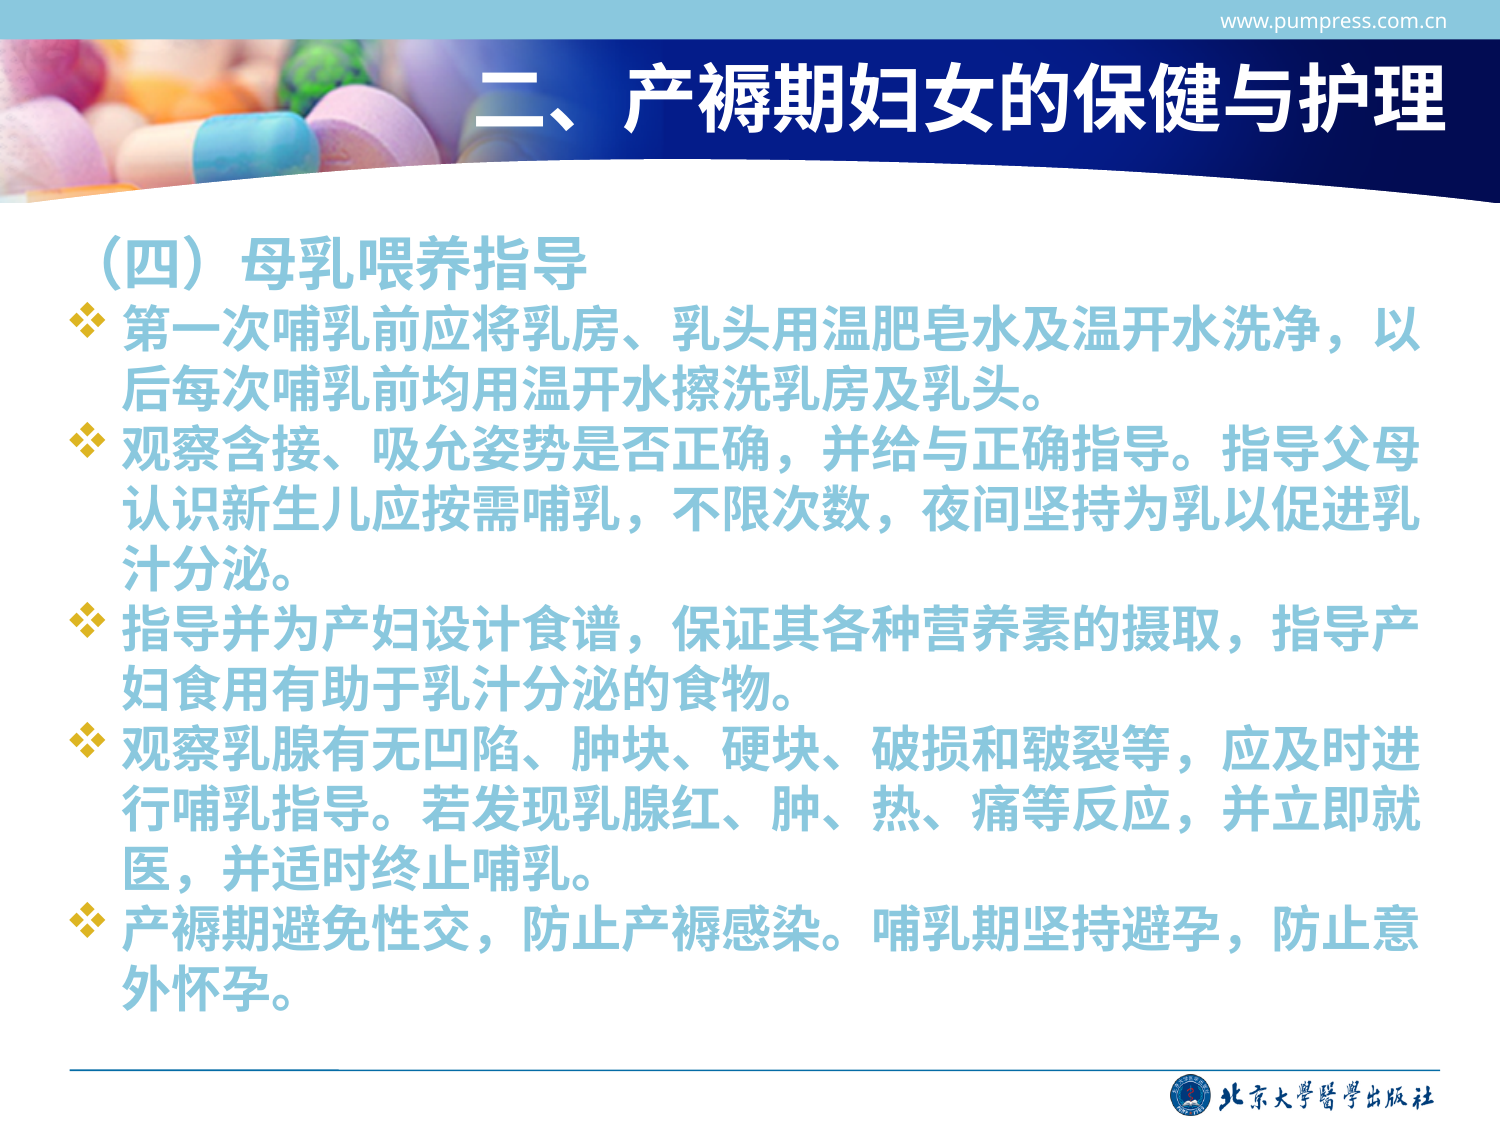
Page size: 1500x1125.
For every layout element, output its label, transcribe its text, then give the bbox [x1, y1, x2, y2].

title 二、产褥期妇女的保健与护理 [137, 49, 1463, 143]
picture [0, 40, 1500, 203]
list （四）母乳喂养指导 第一次哺乳前应将乳房、乳头用温肥皂水及温开水洗净，以后每次哺乳前均用温开水擦洗乳房及乳头。 观察含接、吸允姿势是否正确，并给与正确指导。指导父母认识新生儿应按需哺乳，不限次数，夜间坚持为乳以促进乳汁分泌。 指导并为产妇设计食谱，保证其各种营养素的摄取，指导产妇食用有助于乳汁分泌的食物。 观察乳腺有无凹陷、肿块、硬块、破损和皲裂等，应及时进行哺乳指导。若发现乳腺红、肿、热、痛等反应，并立即就医，并适时终止哺乳。 产褥期避免性交，防止产褥感染。哺乳期坚持避孕，防止意外怀孕。 [49, 184, 1463, 1071]
picture [1170, 1074, 1436, 1118]
slide_number www.pumpress.com.cn [1024, 0, 1463, 38]
